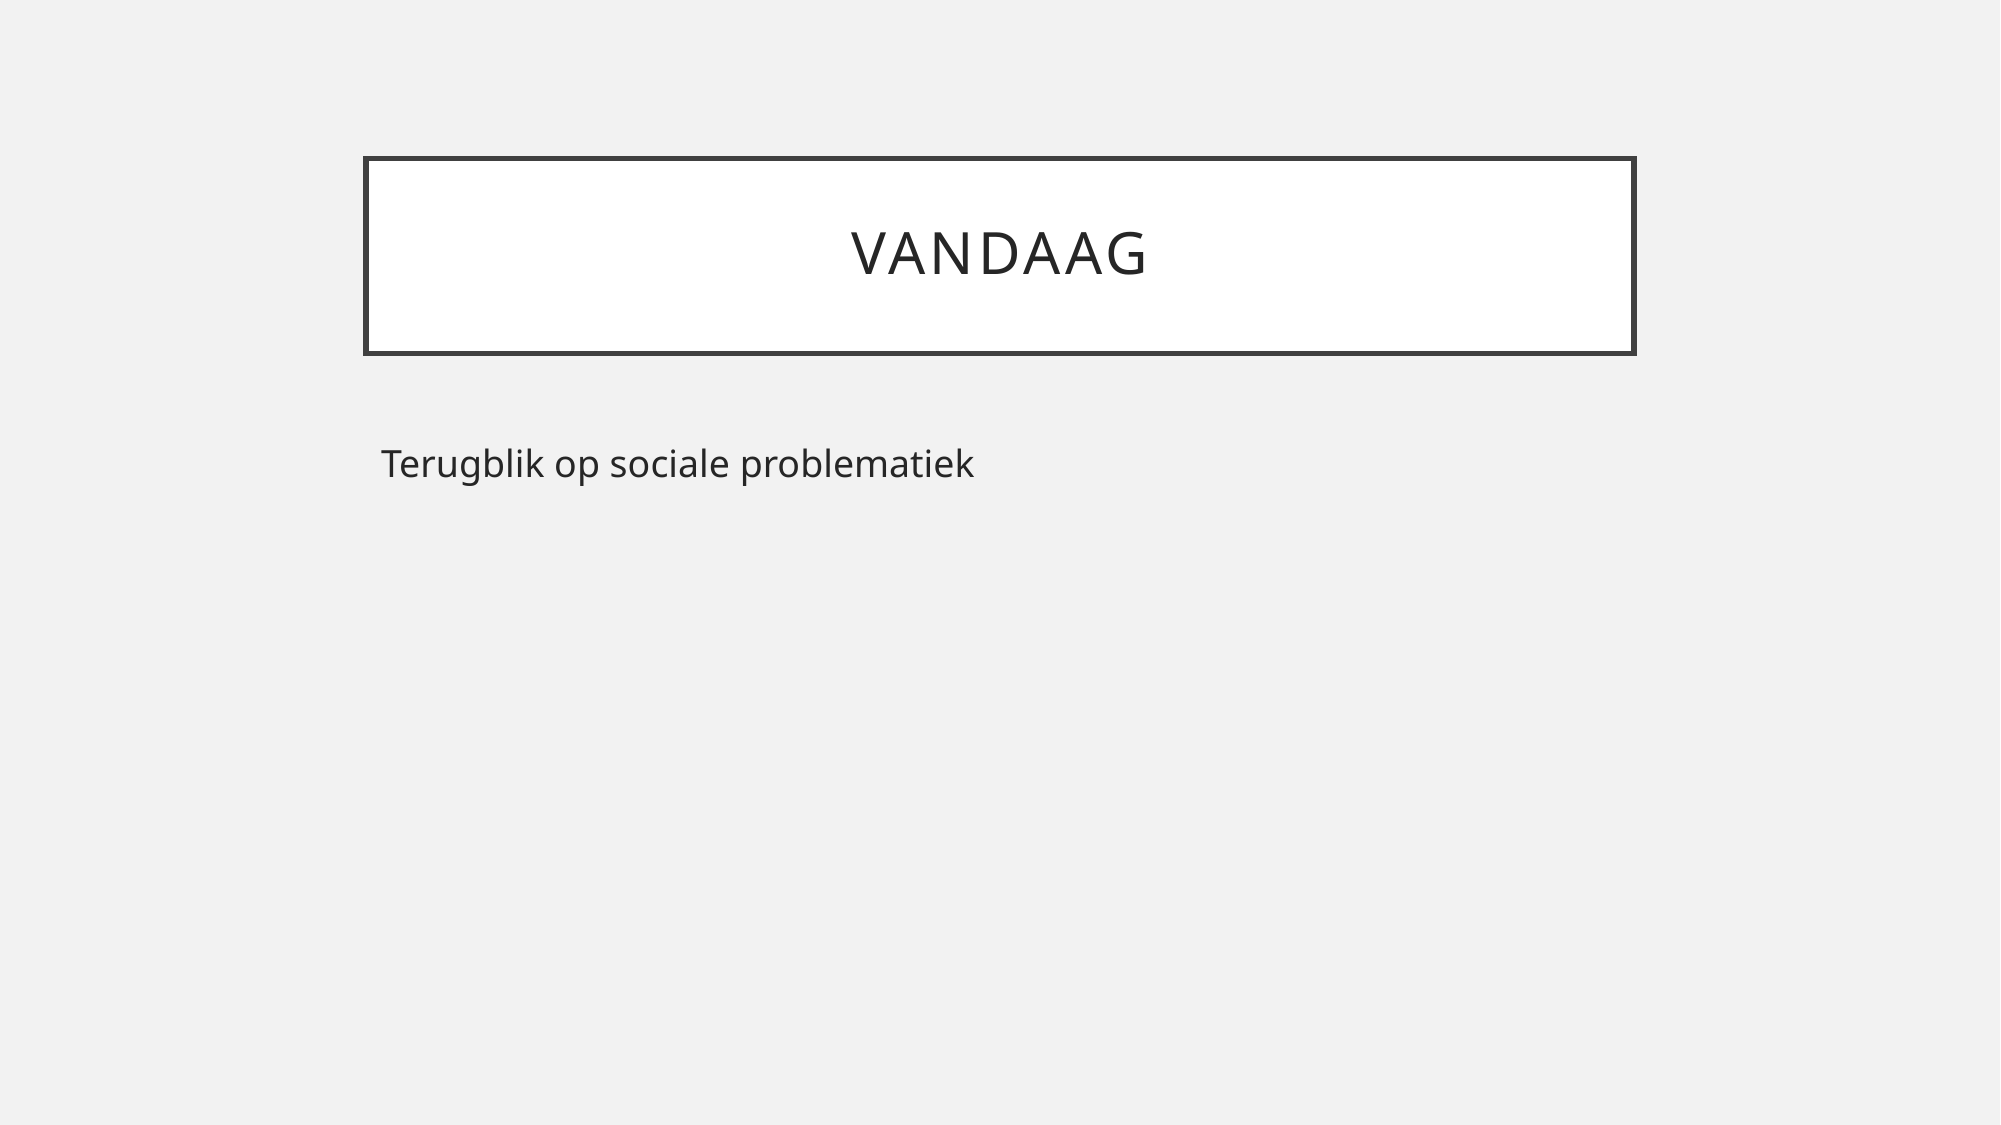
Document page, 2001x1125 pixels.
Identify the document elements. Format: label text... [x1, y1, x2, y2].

list Terugblik op sociale problematiek [366, 432, 1634, 942]
title Vandaag [363, 156, 1637, 356]
